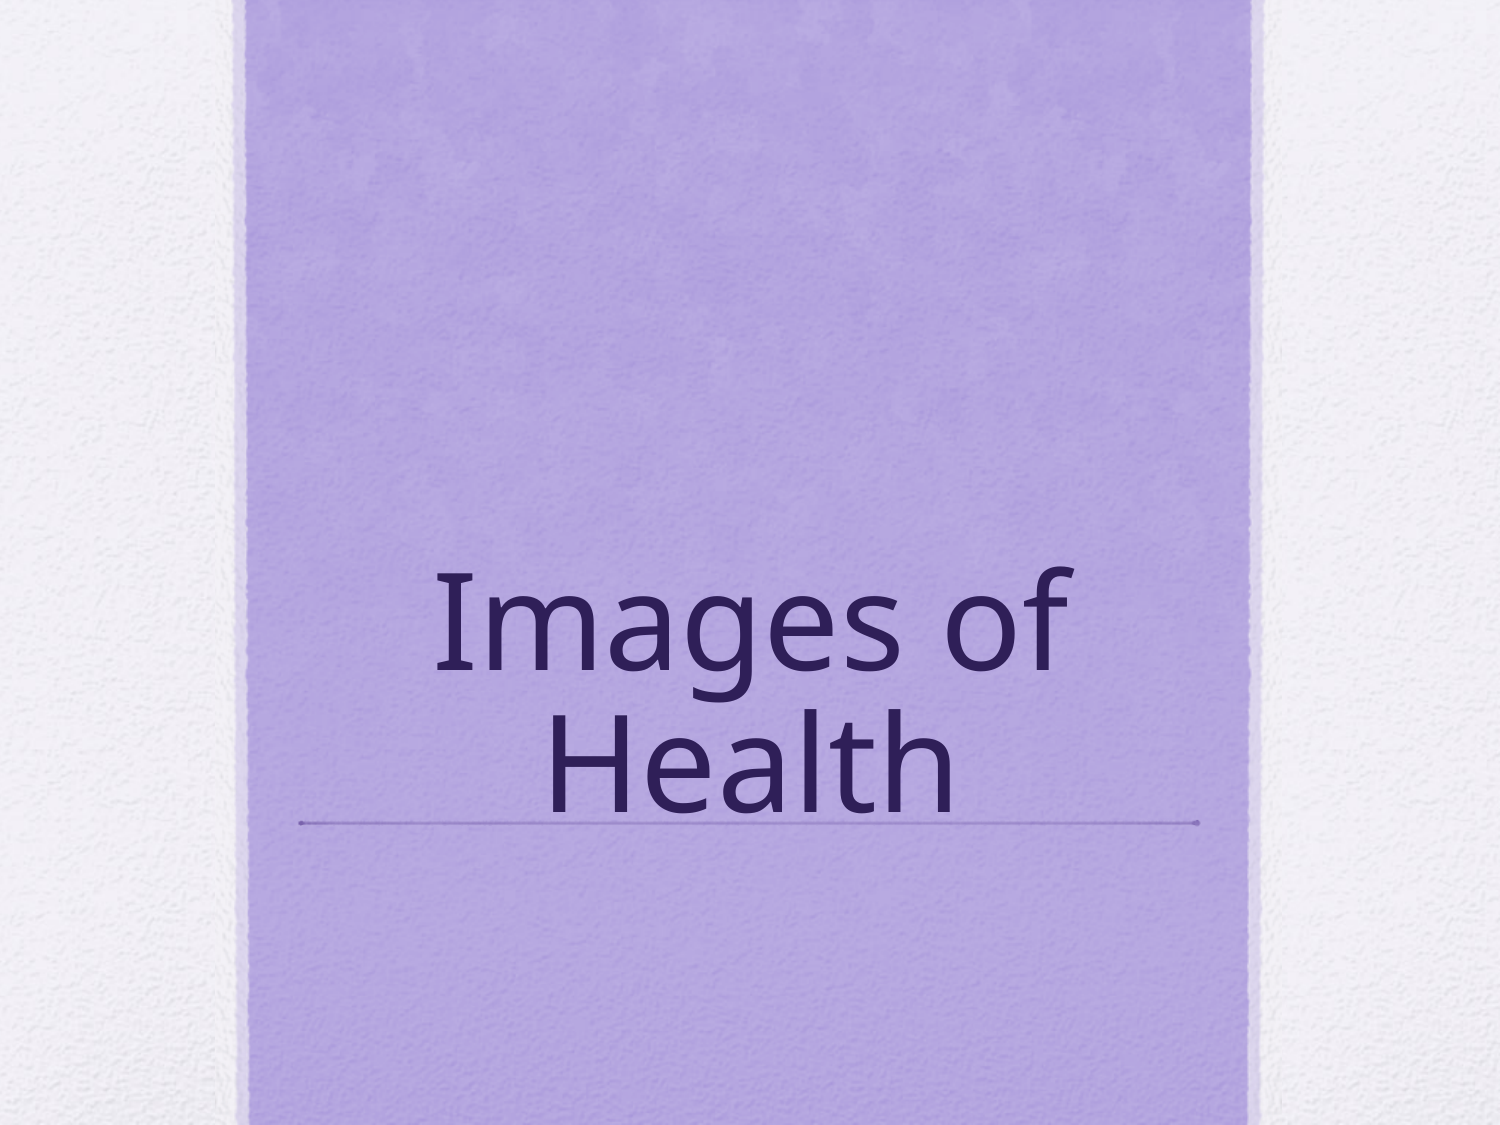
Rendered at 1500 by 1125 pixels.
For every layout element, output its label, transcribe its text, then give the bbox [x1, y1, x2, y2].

picture [0, 0, 1500, 1125]
title Images of Health [304, 605, 1198, 847]
